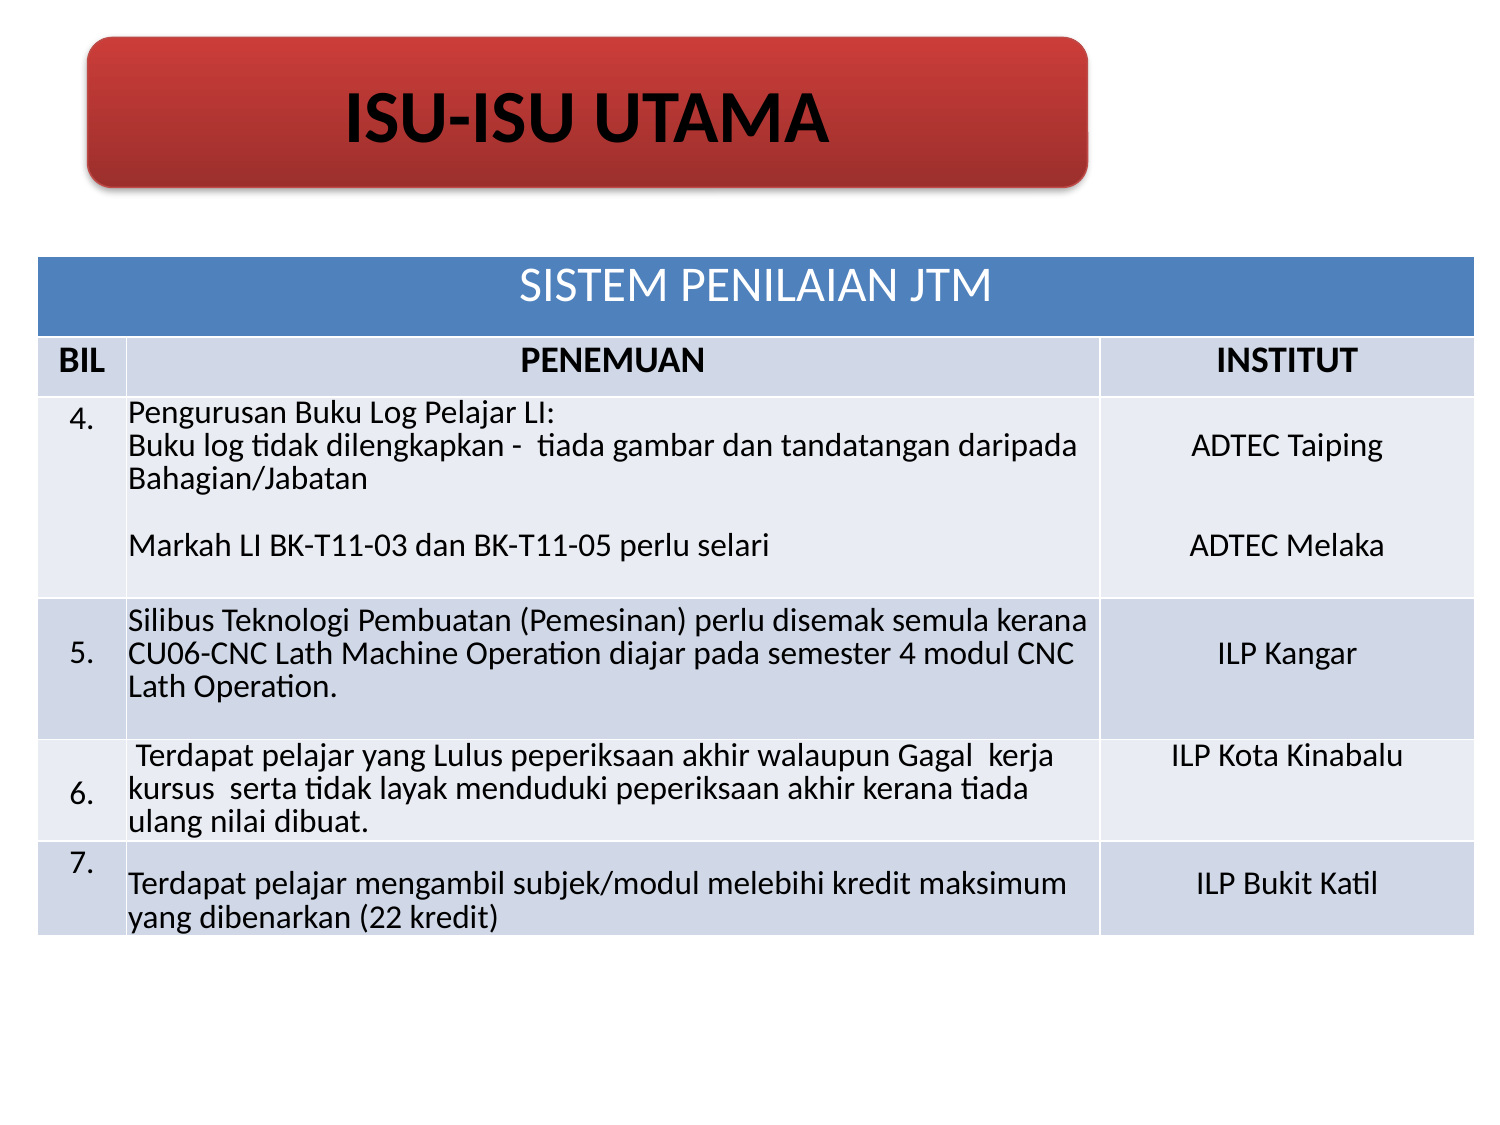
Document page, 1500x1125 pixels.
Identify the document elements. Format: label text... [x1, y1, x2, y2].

table_cell 5. [38, 599, 126, 739]
table_cell ILP Kangar [1101, 599, 1474, 739]
table_cell 4. [38, 398, 126, 597]
table_cell Terdapat pelajar mengambil subjek/modul melebihi kredit maksimum yang dibenarkan (22 kredit) [127, 842, 1099, 935]
table_cell PENEMUAN [127, 338, 1099, 396]
table_cell 7. [38, 842, 126, 935]
table_cell Pengurusan Buku Log Pelajar LI: Buku log tidak dilengkapkan - tiada gambar dan tandatangan daripada Bahagian/Jabatan Markah LI BK-T11-03 dan BK-T11-05 perlu selari [127, 398, 1099, 597]
table_cell ILP Kota Kinabalu [1101, 740, 1474, 840]
table_cell ILP Bukit Katil [1101, 842, 1474, 935]
table_cell INSTITUT [1101, 338, 1474, 396]
table_cell BIL [38, 338, 126, 396]
text_box ISU-ISU UTAMA [86, 36, 1089, 189]
table_cell ADTEC Taiping ADTEC Melaka [1101, 398, 1474, 597]
table_cell Silibus Teknologi Pembuatan (Pemesinan) perlu disemak semula kerana CU06-CNC Lath Machine Operation diajar pada semester 4 modul CNC Lath Operation. [127, 599, 1099, 739]
table_header SISTEM PENILAIAN JTM [38, 257, 1474, 336]
table_cell 6. [38, 740, 126, 840]
table_cell Terdapat pelajar yang Lulus peperiksaan akhir walaupun Gagal kerja kursus serta tidak layak menduduki peperiksaan akhir kerana tiada ulang nilai dibuat. [127, 740, 1099, 840]
